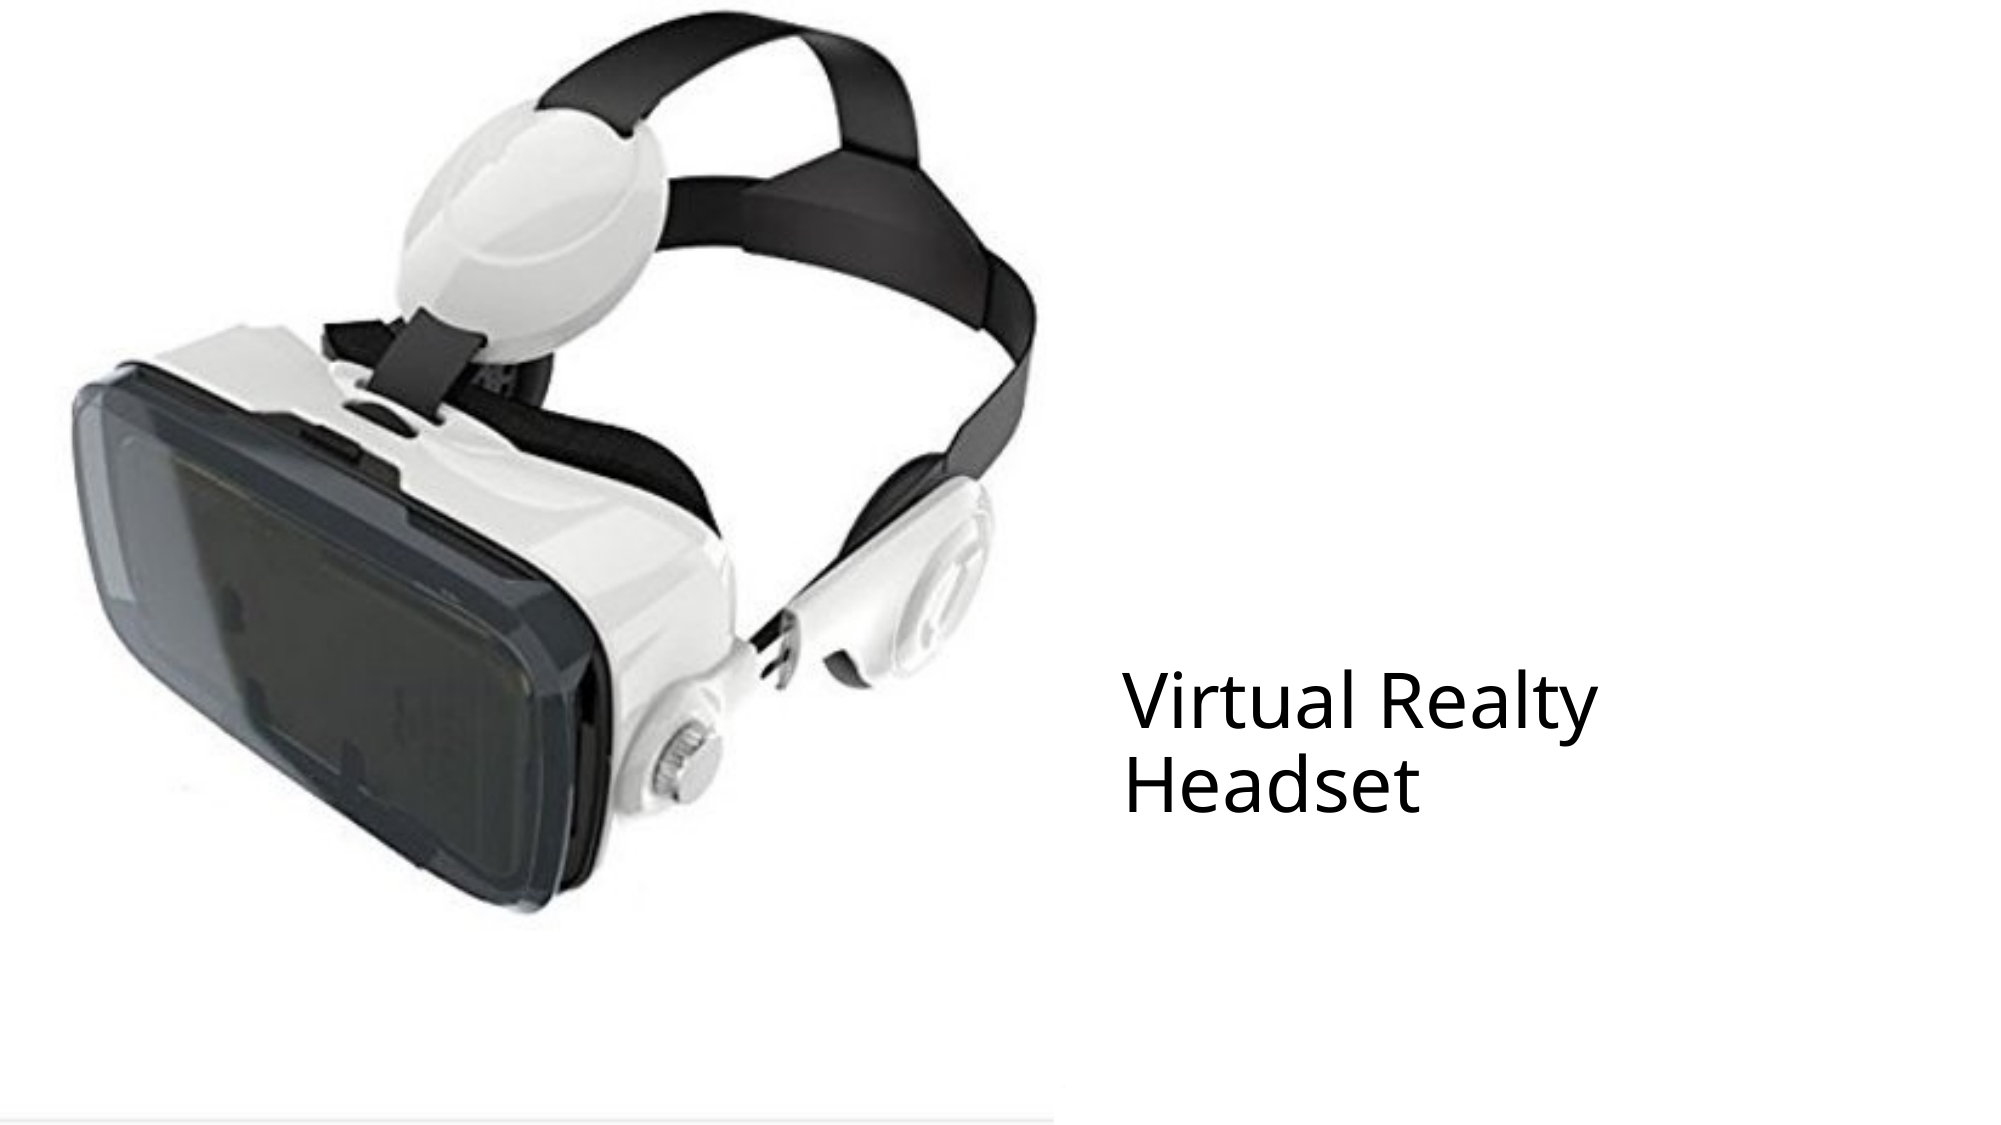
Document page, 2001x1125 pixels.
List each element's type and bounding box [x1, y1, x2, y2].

picture [1054, 0, 2000, 1125]
list [0, 0, 1054, 1125]
